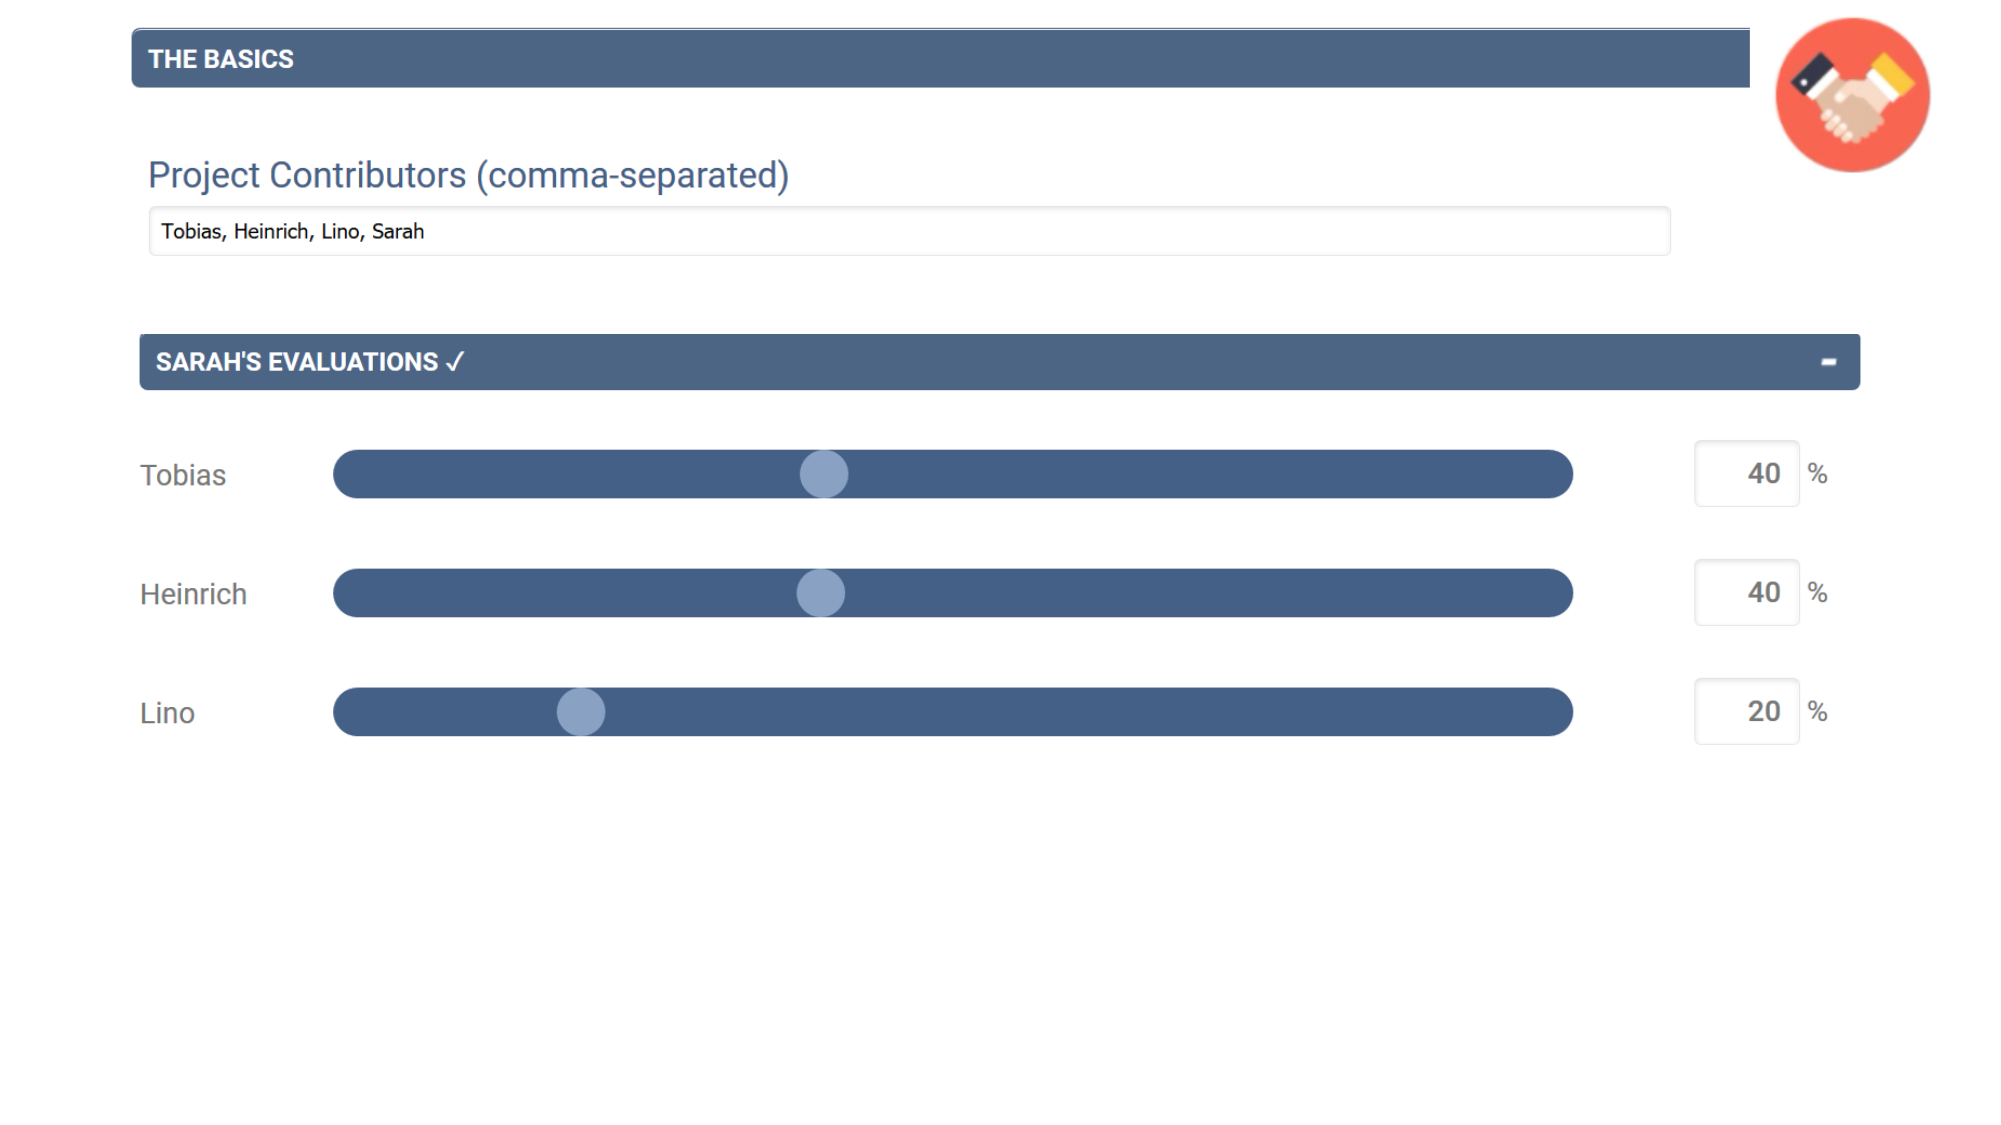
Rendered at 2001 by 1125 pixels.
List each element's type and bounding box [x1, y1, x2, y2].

picture [102, 334, 1881, 773]
picture [97, 8, 1954, 276]
